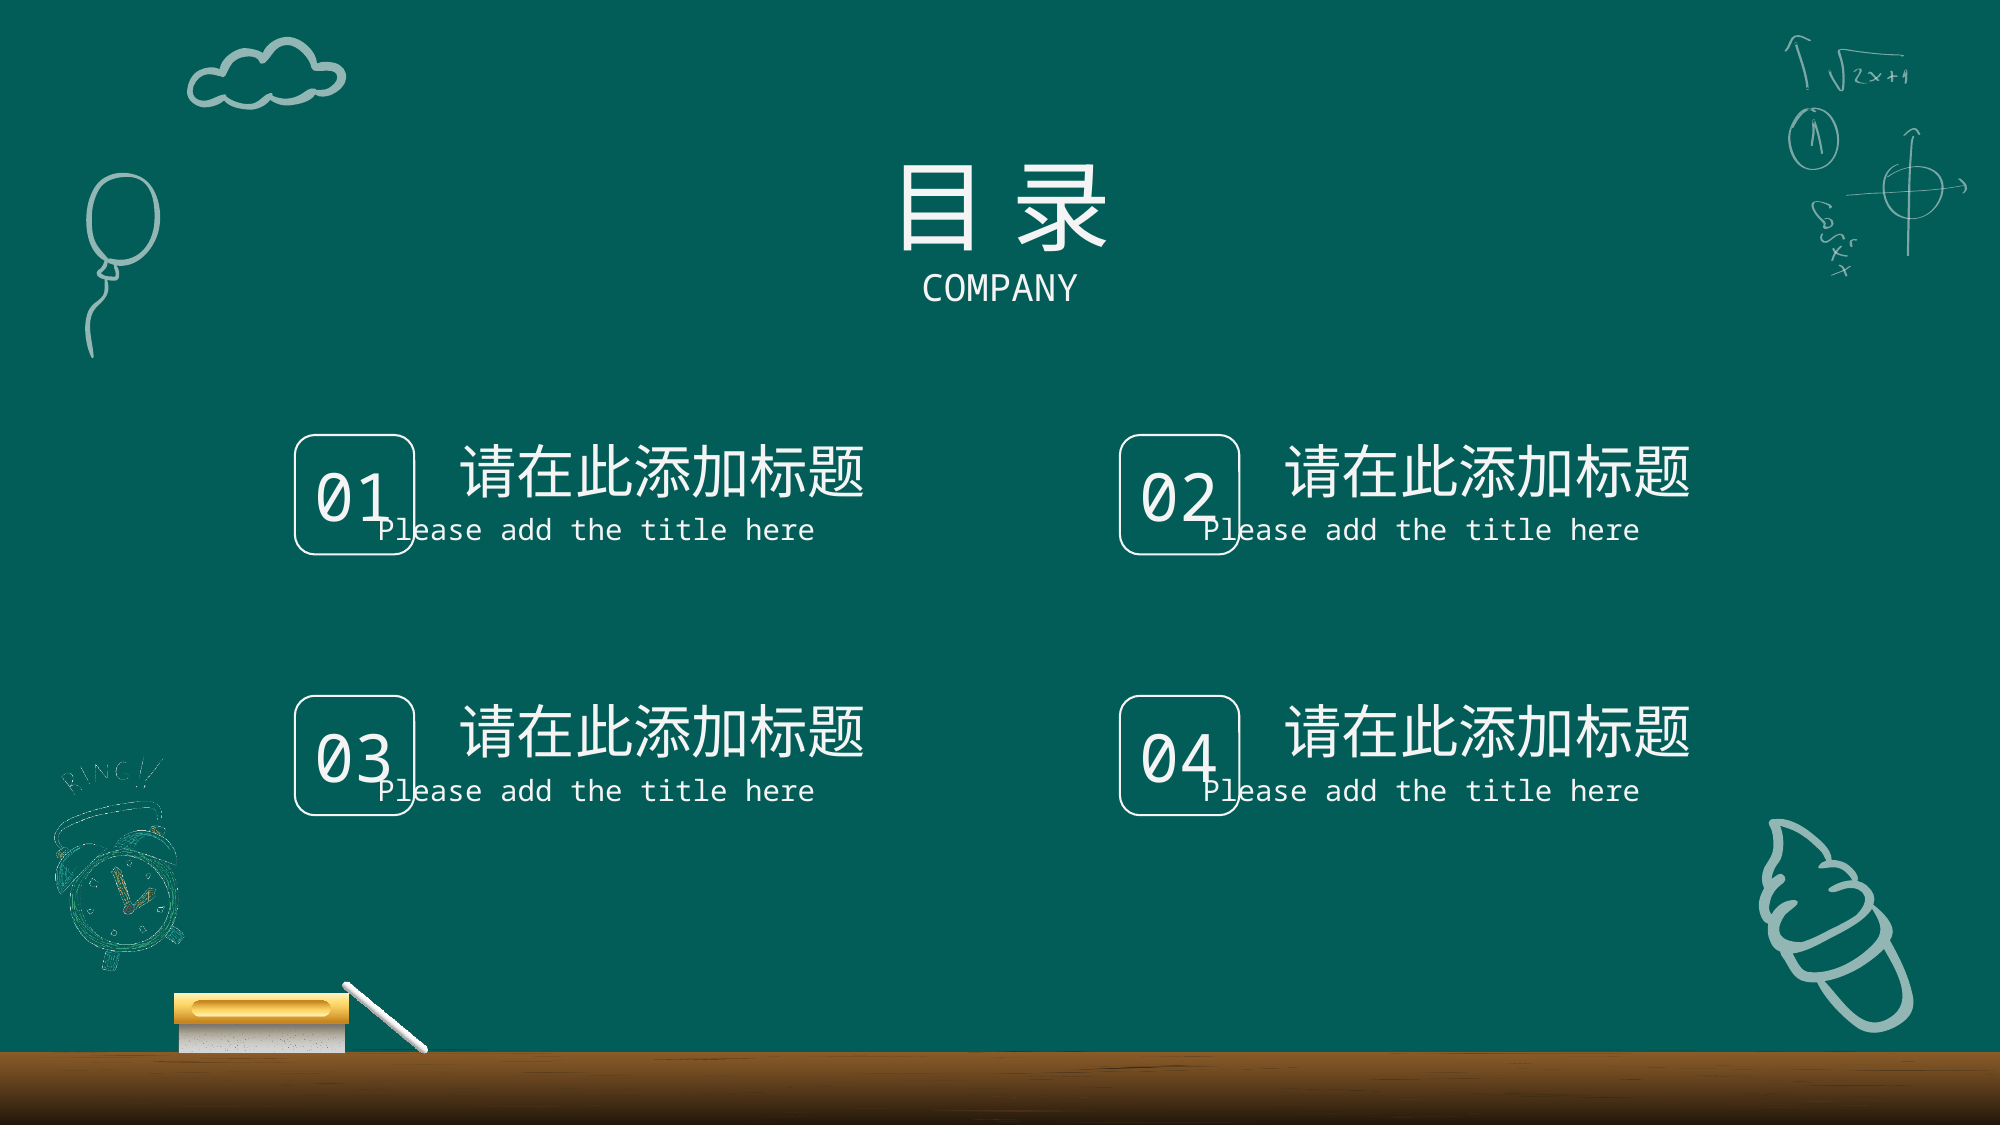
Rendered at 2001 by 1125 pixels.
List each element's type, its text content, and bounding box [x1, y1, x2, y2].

text_box [1758, 818, 1914, 1033]
text_box Please add the title here [362, 503, 830, 554]
text_box 请在此添加标题 [443, 427, 920, 513]
text_box [1119, 435, 1240, 555]
text_box 请在此添加标题 [1268, 427, 1745, 513]
text_box 请在此添加标题 [1268, 688, 1745, 773]
text_box 01 [299, 447, 410, 543]
text_box [1119, 695, 1240, 816]
text_box 03 [299, 708, 410, 804]
text_box 02 [1124, 447, 1235, 543]
text_box [187, 36, 347, 110]
text_box Please add the title here [1187, 503, 1655, 554]
text_box 请在此添加标题 [443, 688, 920, 773]
text_box 04 [1124, 708, 1235, 804]
text_box Please add the title here [1187, 764, 1655, 815]
text_box COMPANY [879, 256, 1121, 317]
picture [0, 756, 2000, 1125]
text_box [1783, 32, 1968, 277]
text_box [294, 435, 415, 555]
text_box Please add the title here [362, 764, 830, 815]
text_box 目 录 [873, 136, 1127, 271]
text_box [294, 695, 415, 816]
text_box [85, 172, 161, 359]
